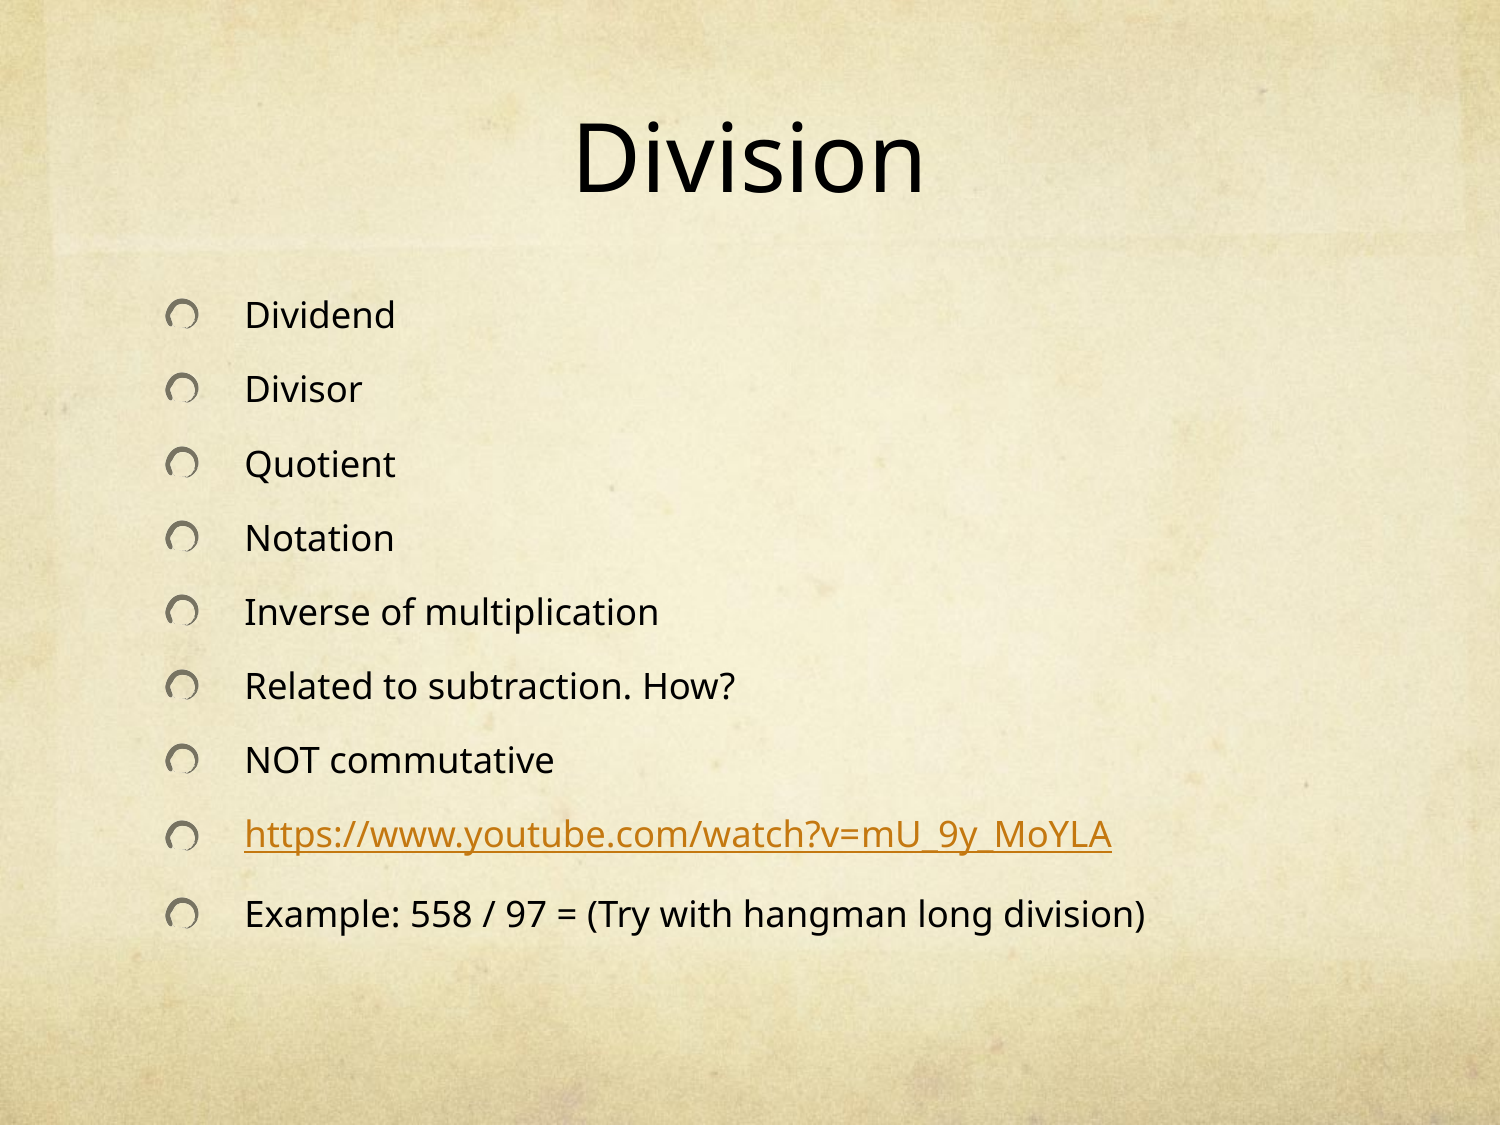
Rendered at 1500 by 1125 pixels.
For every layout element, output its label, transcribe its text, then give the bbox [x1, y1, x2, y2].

picture [0, 0, 1500, 1125]
title Division [150, 82, 1350, 225]
list Dividend Divisor Quotient Notation Inverse of multiplication Related to subtraction. How? NOT commutative https://www.youtube.com/watch?v=mU_9y_MoYLA Example: 558 / 97 = (Try with hangman long division) [150, 284, 1350, 950]
